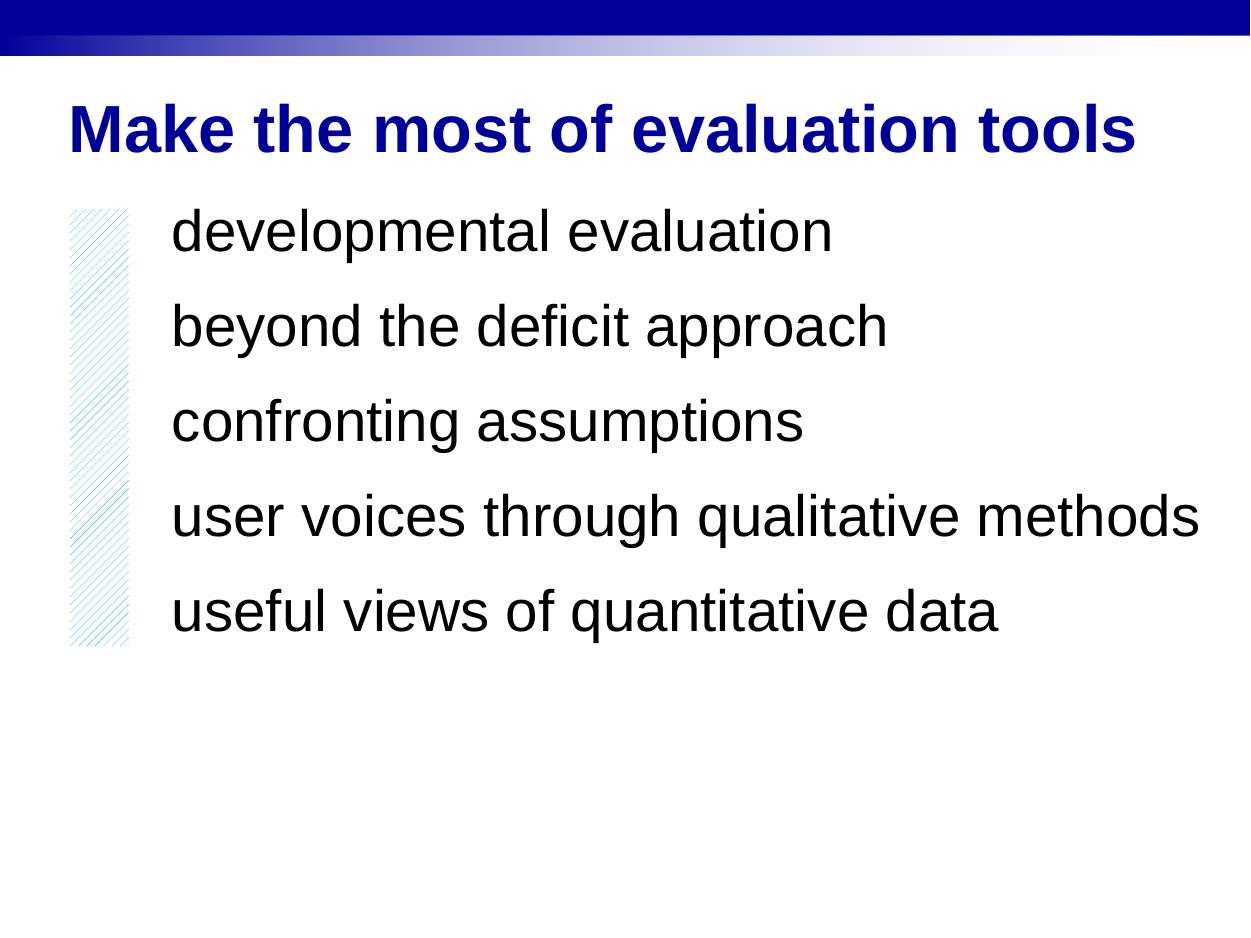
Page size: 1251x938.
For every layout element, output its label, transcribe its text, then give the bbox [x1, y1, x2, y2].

list developmental evaluation beyond the deficit approach confronting assumptions user voices through qualitative methods useful views of quantitative data [157, 185, 1240, 814]
title Make the most of evaluation tools [54, 78, 1188, 148]
text_box [68, 207, 131, 648]
